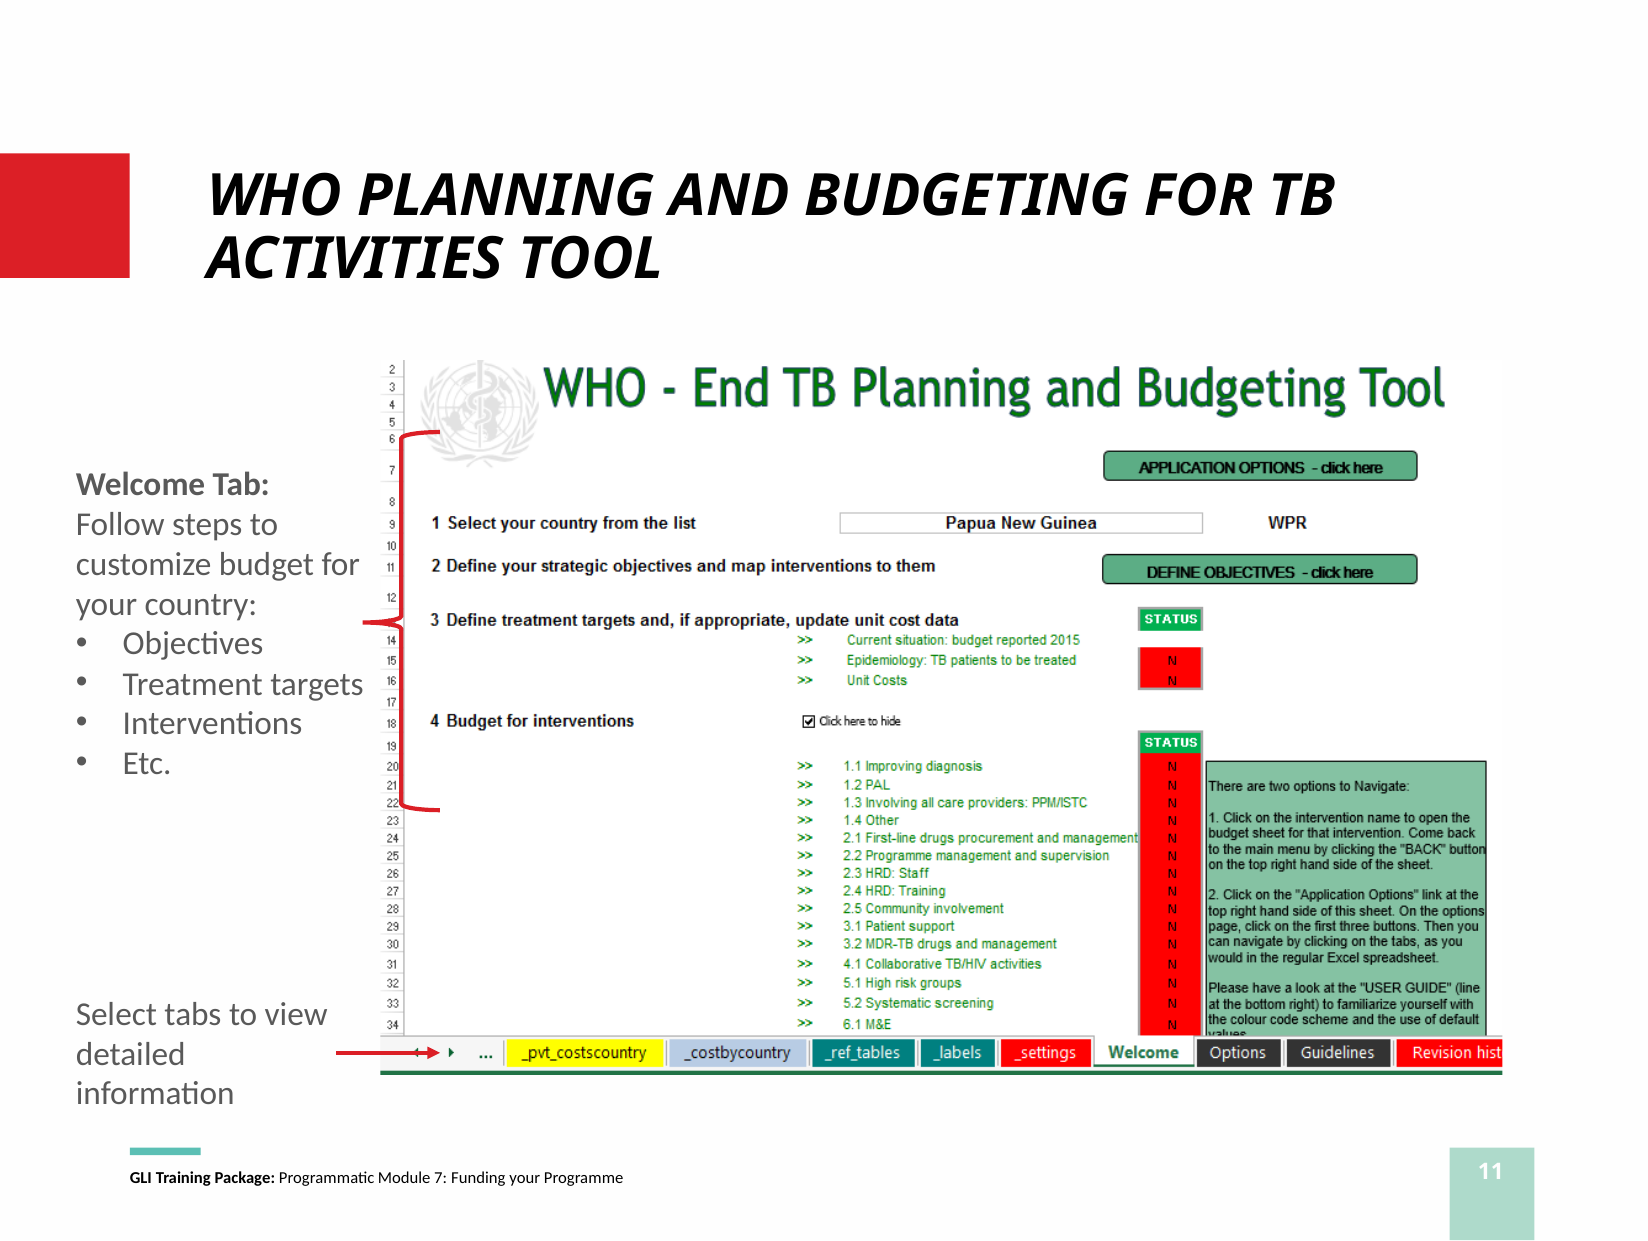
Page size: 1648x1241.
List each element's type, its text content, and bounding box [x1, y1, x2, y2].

text_box Welcome Tab: Follow steps to customize budget for your country: Objectives Treatment targets Interventions Etc. [61, 454, 380, 789]
picture [380, 360, 1503, 1075]
text_box Select tabs to view detailed information [61, 984, 349, 1120]
title WHO PLANNING AND BUDGETING FOR TB ACTIVITIES TOOL [207, 152, 1439, 304]
